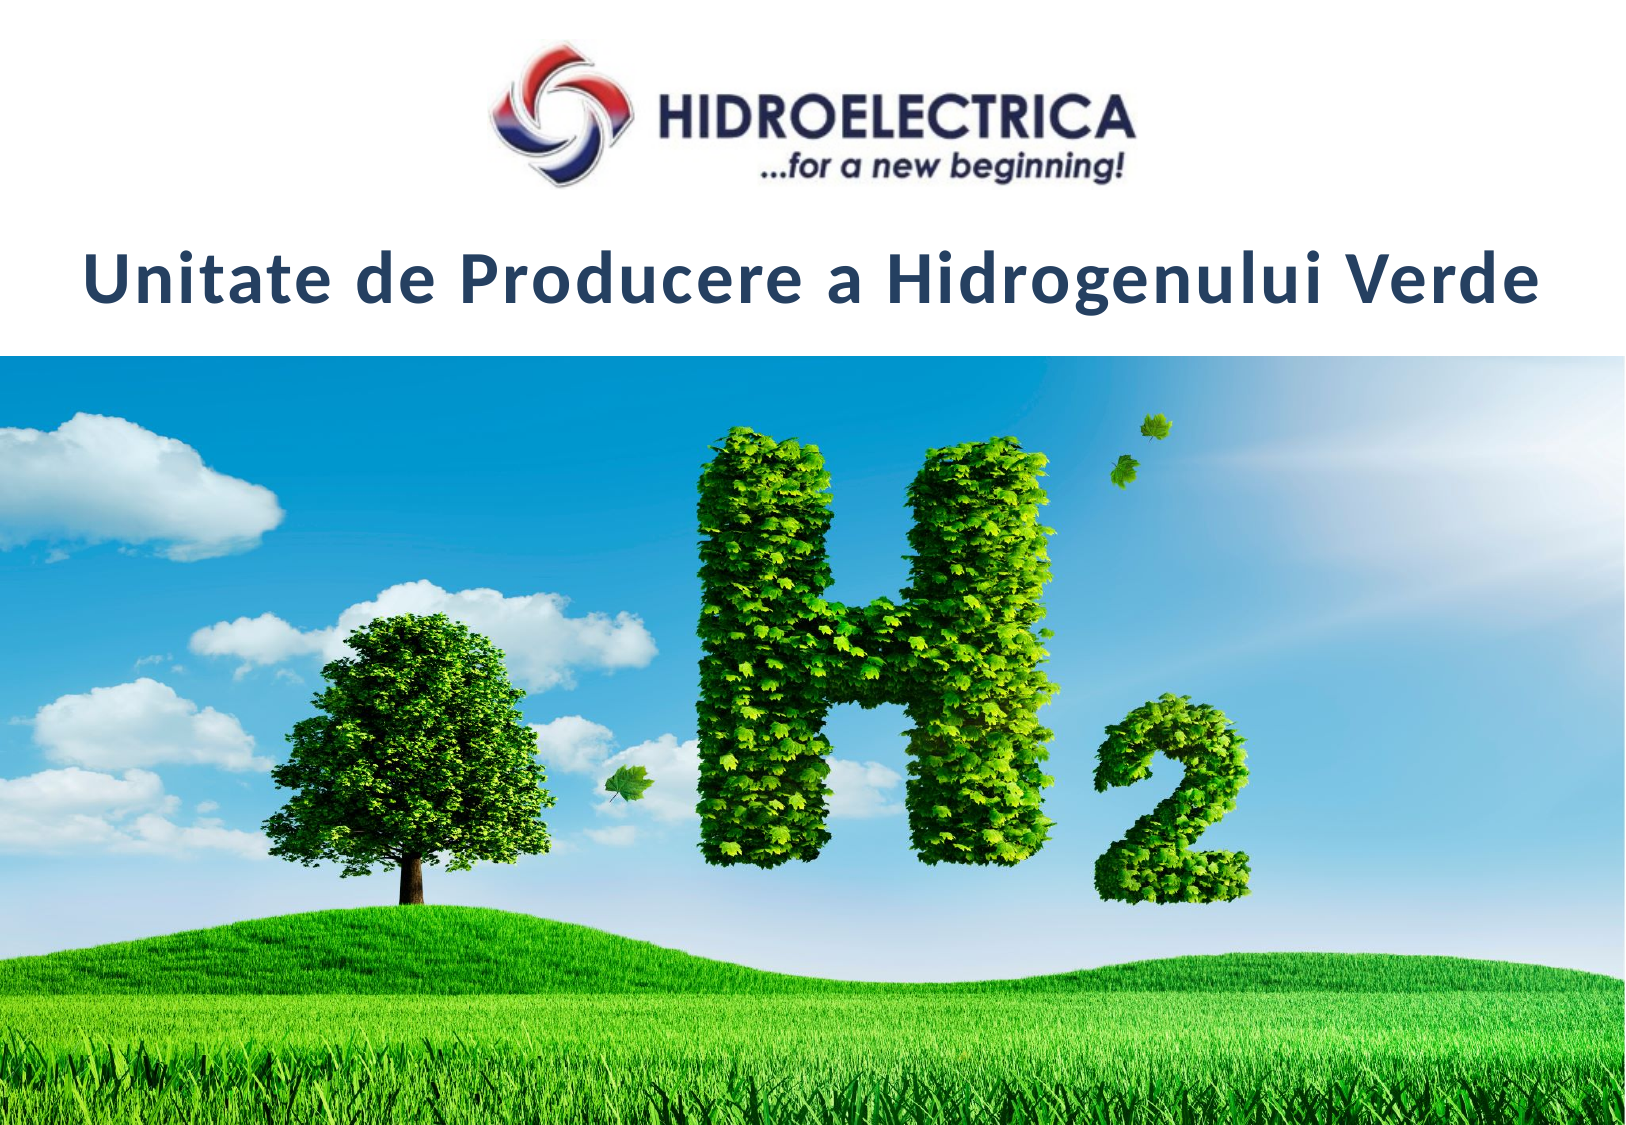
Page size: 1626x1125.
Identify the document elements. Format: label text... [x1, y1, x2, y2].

picture [0, 356, 1625, 1125]
text_box Unitate de Producere a Hidrogenului Verde [29, 237, 1596, 351]
picture [486, 39, 1139, 190]
